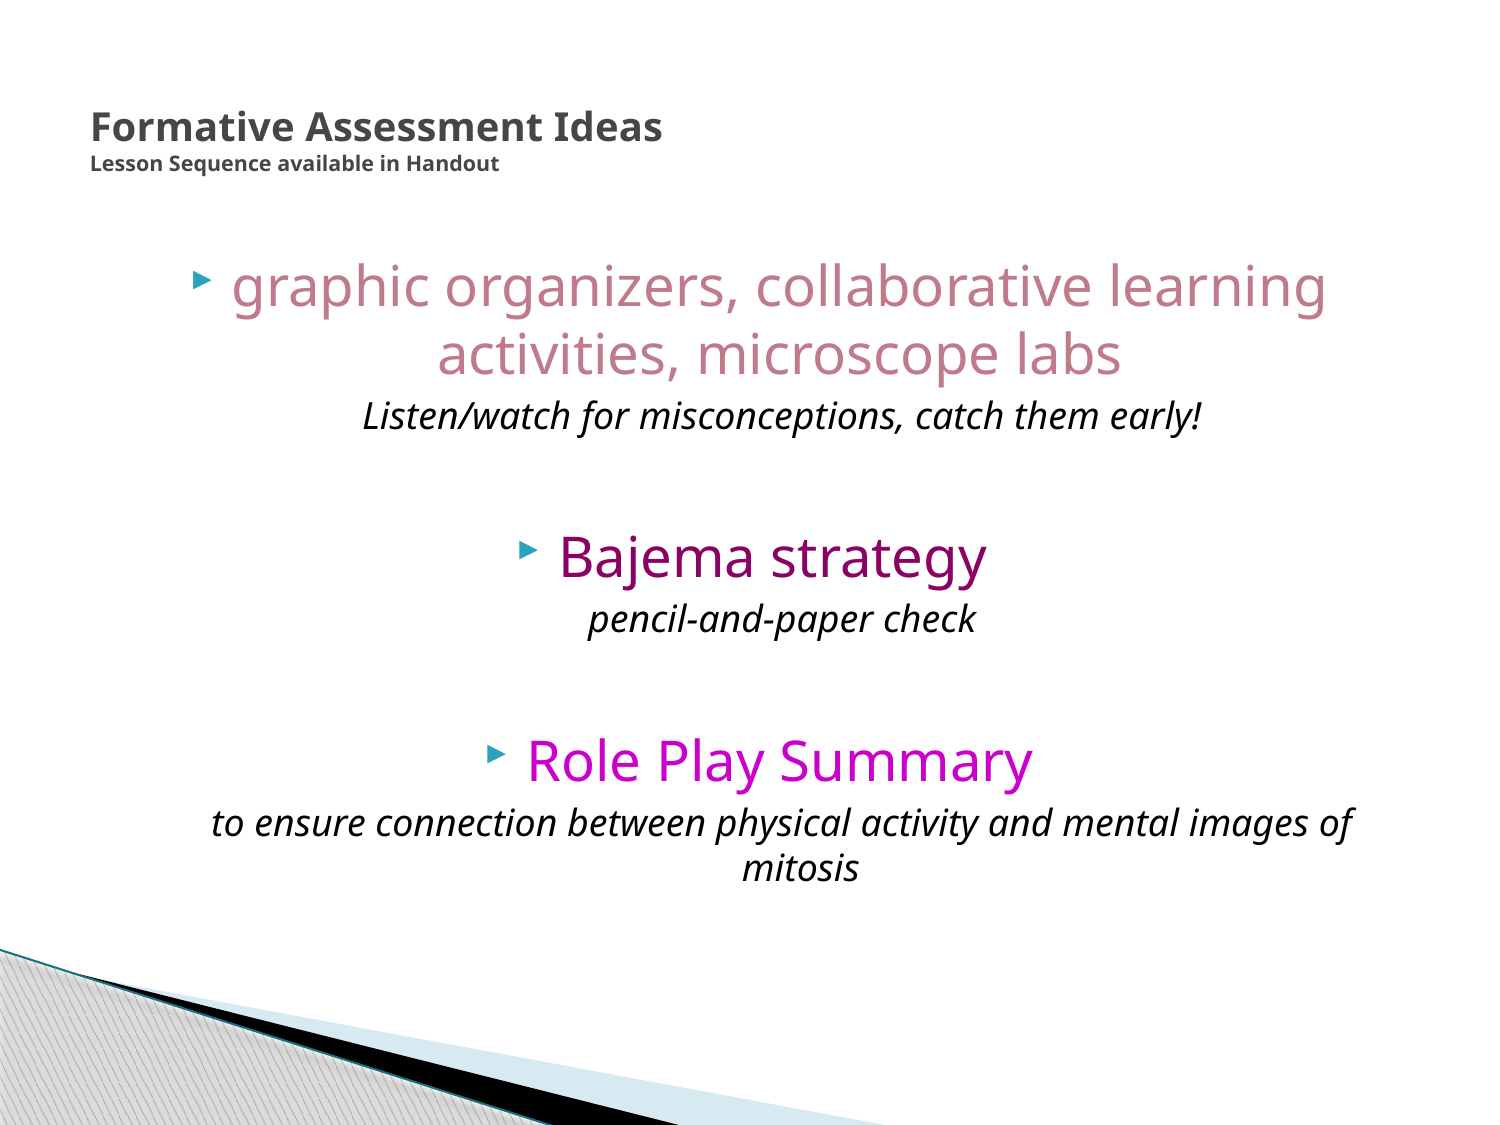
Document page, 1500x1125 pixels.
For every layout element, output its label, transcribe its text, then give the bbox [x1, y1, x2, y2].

list graphic organizers, collaborative learning activities, microscope labs Listen/watch for misconceptions, catch them early! Bajema strategy pencil-and-paper check Role Play Summary to ensure connection between physical activity and mental images of mitosis [75, 243, 1425, 986]
title Formative Assessment Ideas Lesson Sequence available in Handout [75, 45, 1425, 233]
